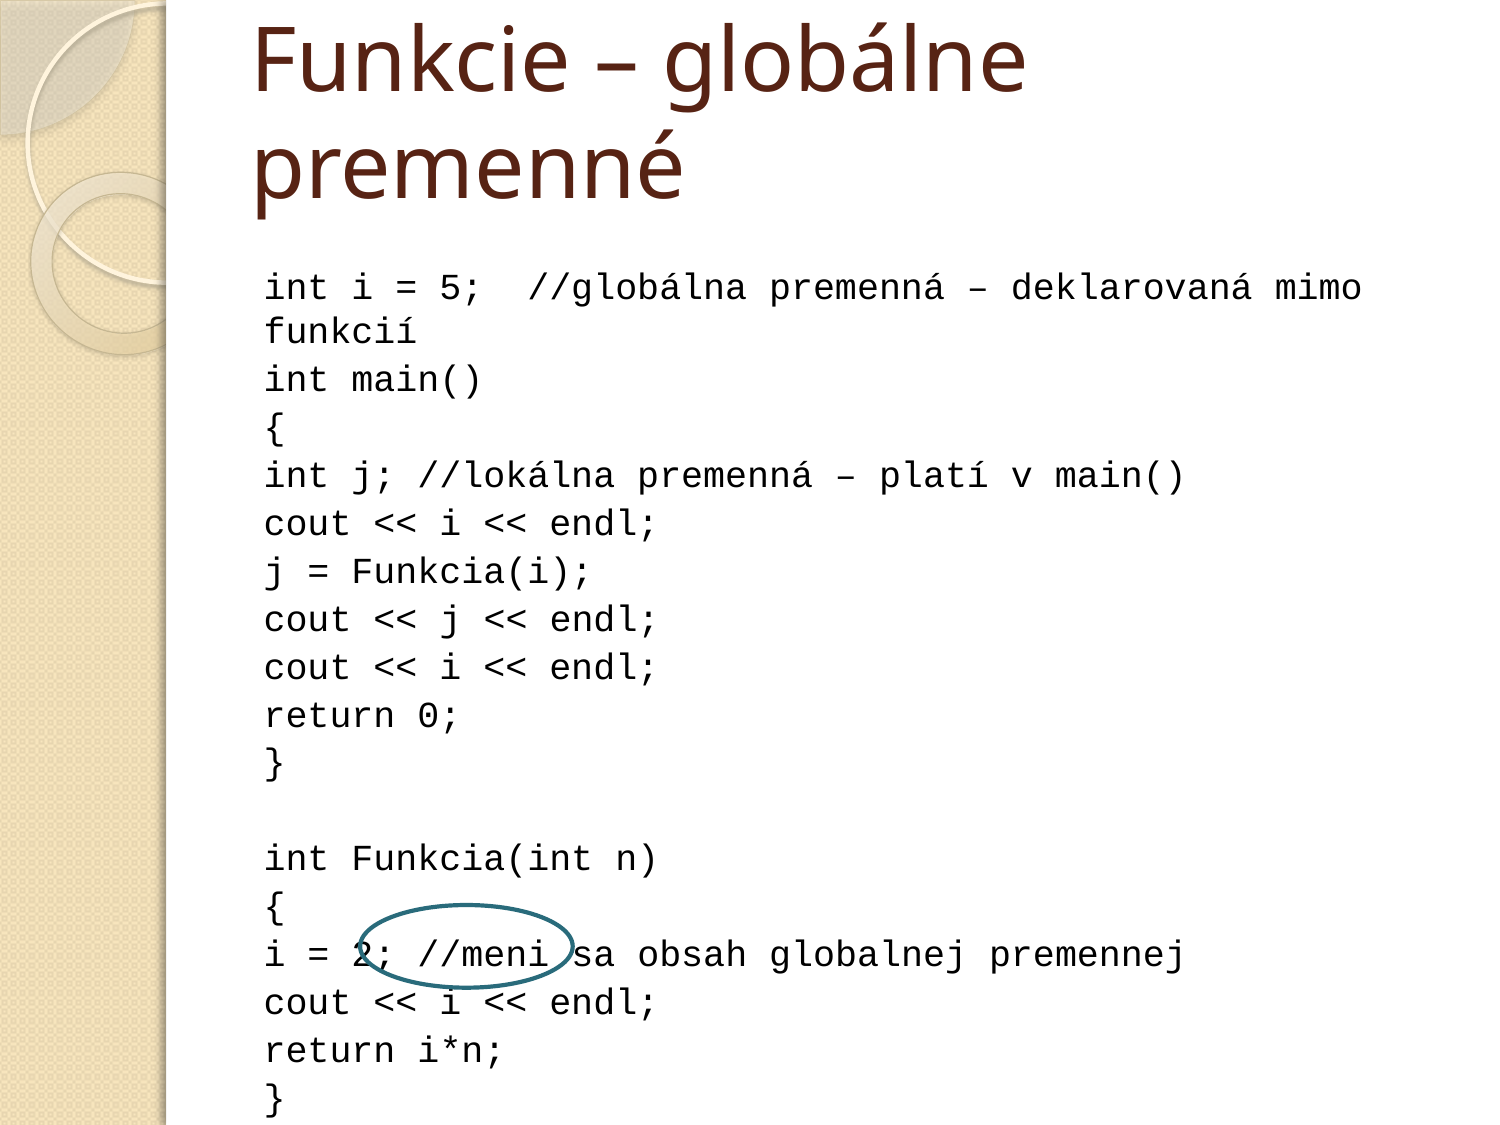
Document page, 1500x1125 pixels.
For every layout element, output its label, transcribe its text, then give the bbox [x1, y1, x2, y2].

text_box [358, 902, 575, 990]
list int i = 5; //globálna premenná – deklarovaná mimo funkcií int main() { int j; //lokálna premenná – platí v main() cout << i << endl; j = Funkcia(i); cout << j << endl; cout << i << endl; return 0; } int Funkcia(int n) { i = 2; //meni sa obsah globalnej premennej cout << i << endl; return i*n; } [235, 208, 1466, 1125]
title Funkcie – globálne premenné [235, 45, 1466, 173]
